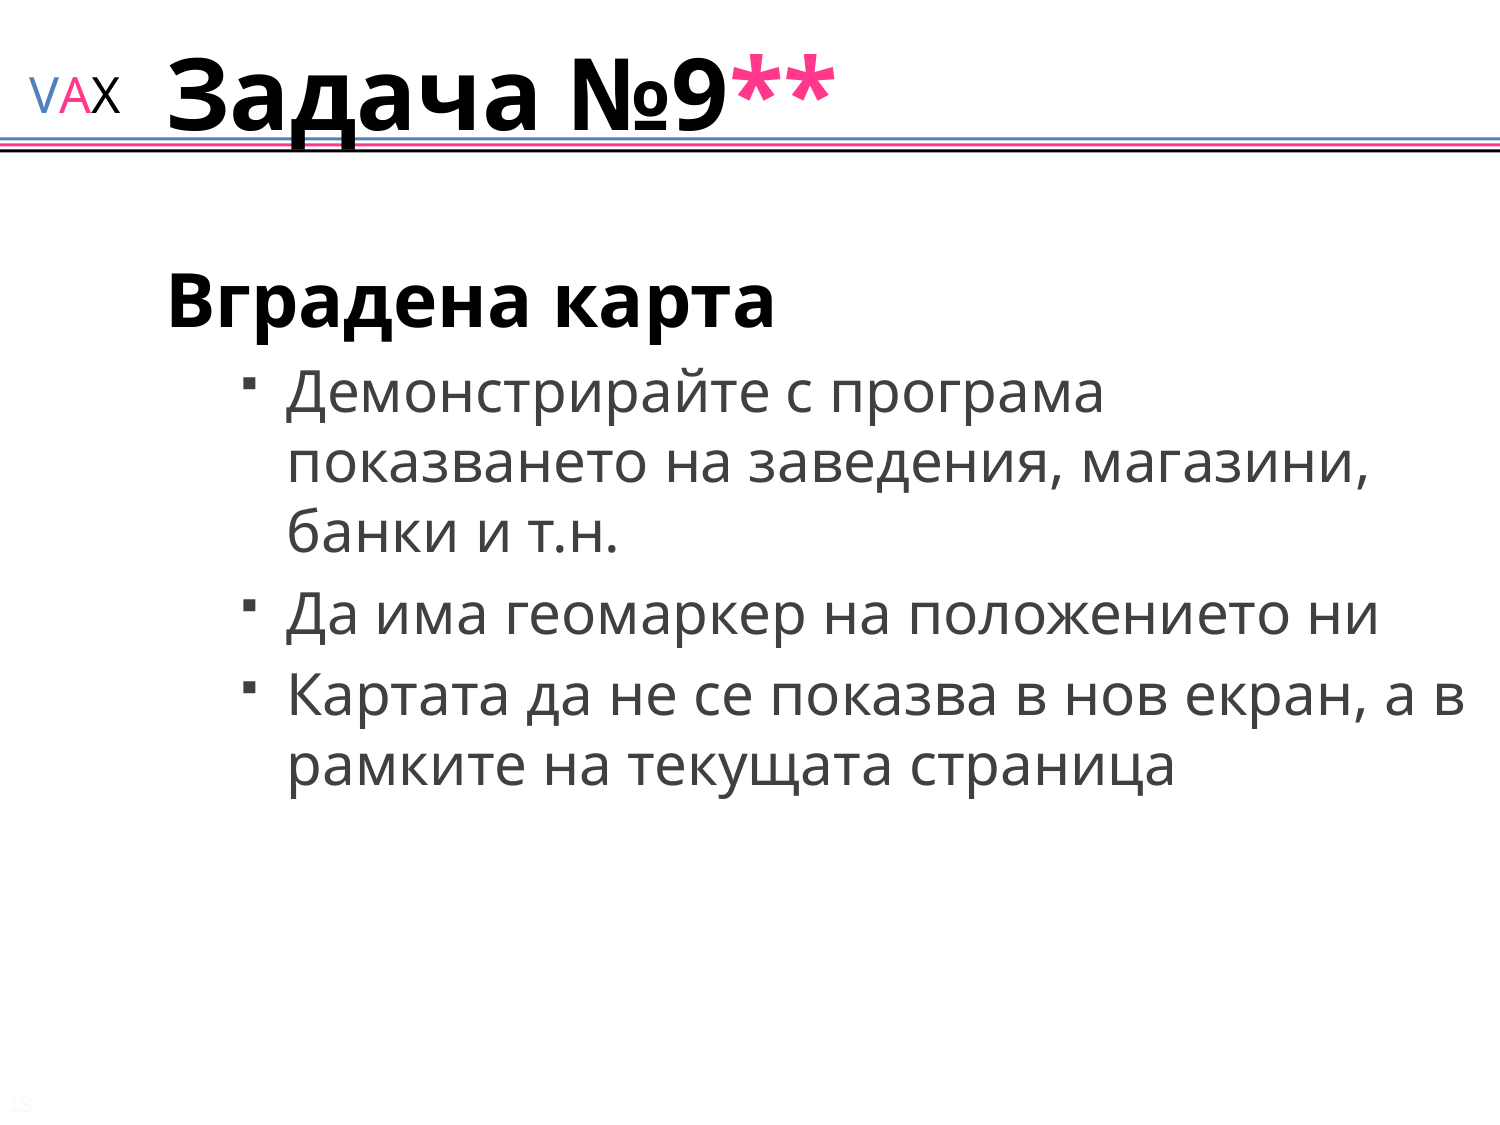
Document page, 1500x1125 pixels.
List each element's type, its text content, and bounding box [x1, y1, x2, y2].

title Задача №9** [0, 37, 1500, 144]
list Вградена карта Демонстрирайте с програма показването на заведения, магазини, банки и т.н. Да има геомаркер на положението ни Картата да не се показва в нов екран, а в рамките на текущата страница [150, 200, 1488, 1113]
